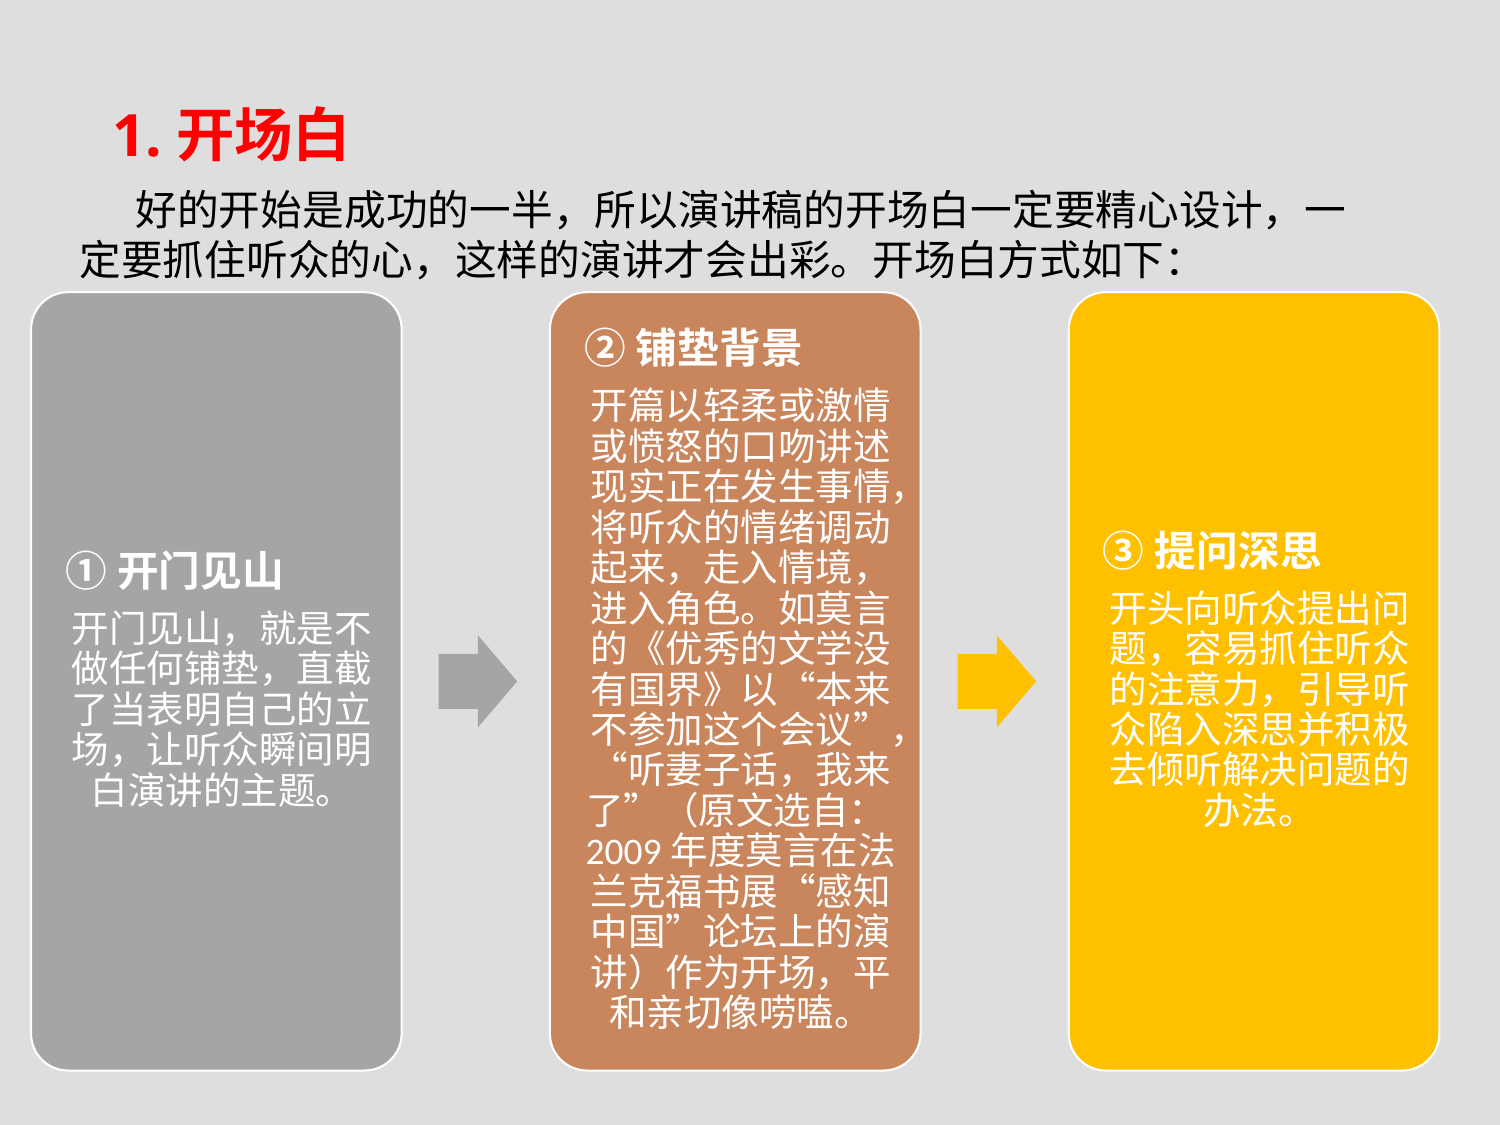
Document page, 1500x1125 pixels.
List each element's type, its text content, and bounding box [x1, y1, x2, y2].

text_box 1.开场白 [64, 90, 815, 175]
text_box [29, 292, 1442, 1071]
text_box 好的开始是成功的一半，所以演讲稿的开场白一定要精心设计，一定要抓住听众的心，这样的演讲才会出彩。开场白方式如下： [64, 176, 1365, 291]
